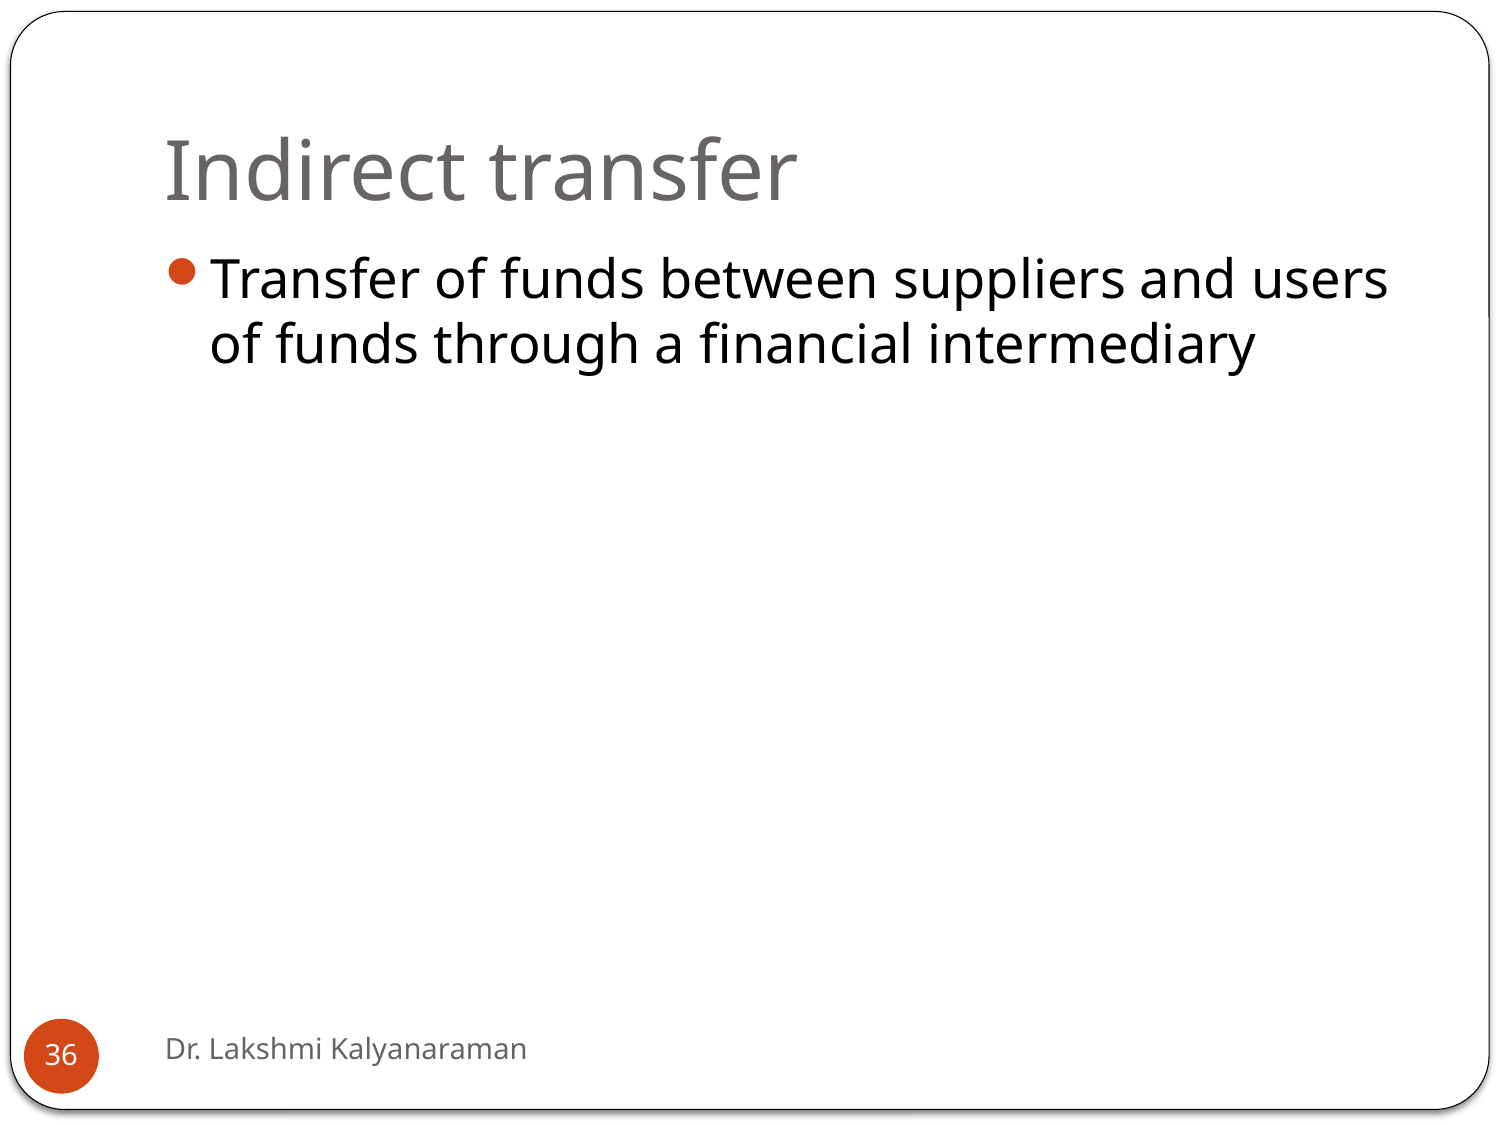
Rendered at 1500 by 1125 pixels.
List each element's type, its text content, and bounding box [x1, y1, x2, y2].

footer Dr. Lakshmi Kalyanaraman [150, 1012, 800, 1088]
list Transfer of funds between suppliers and users of funds through a financial intermediary [150, 237, 1425, 988]
slide_number 36 [23, 1018, 99, 1094]
title Indirect transfer [150, 45, 1425, 233]
